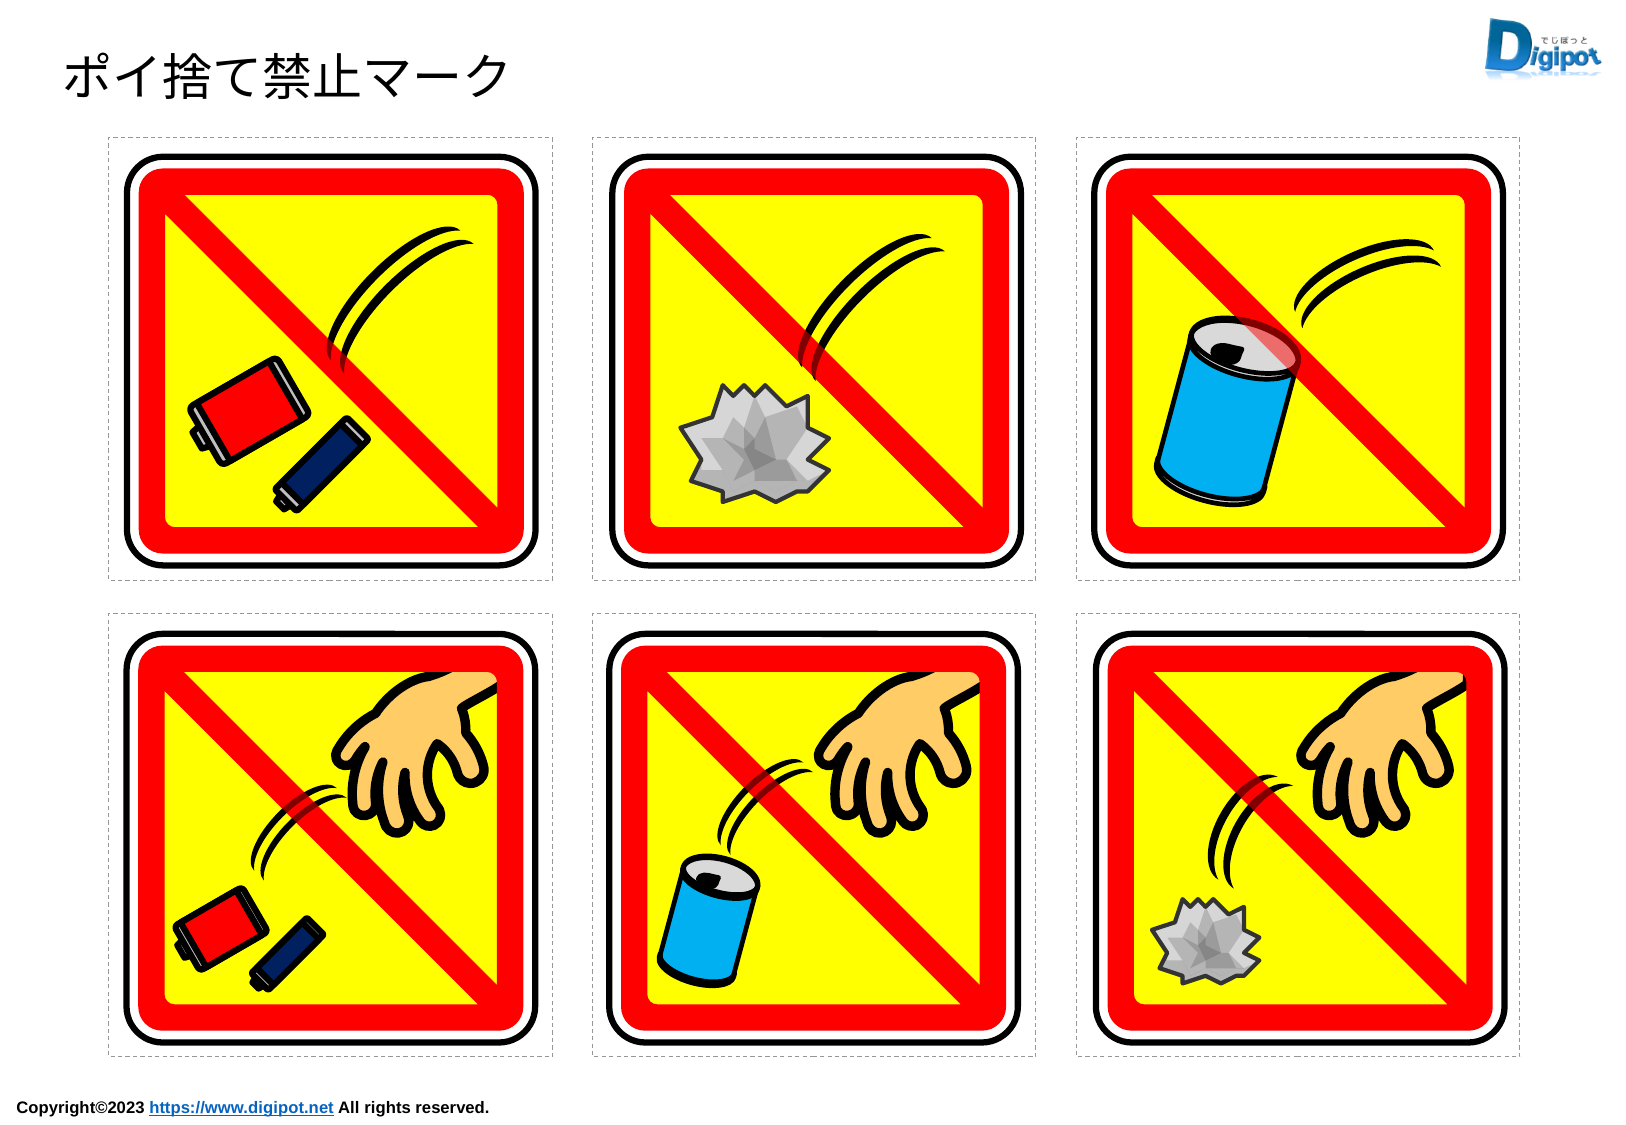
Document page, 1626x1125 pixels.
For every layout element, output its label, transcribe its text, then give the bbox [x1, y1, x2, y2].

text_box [126, 156, 536, 566]
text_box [1094, 156, 1503, 566]
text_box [126, 633, 536, 1043]
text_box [609, 633, 1018, 1043]
picture [1485, 18, 1602, 82]
text_box ポイ捨て禁止マーク [47, 38, 528, 113]
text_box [612, 156, 1021, 566]
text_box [1095, 633, 1505, 1043]
